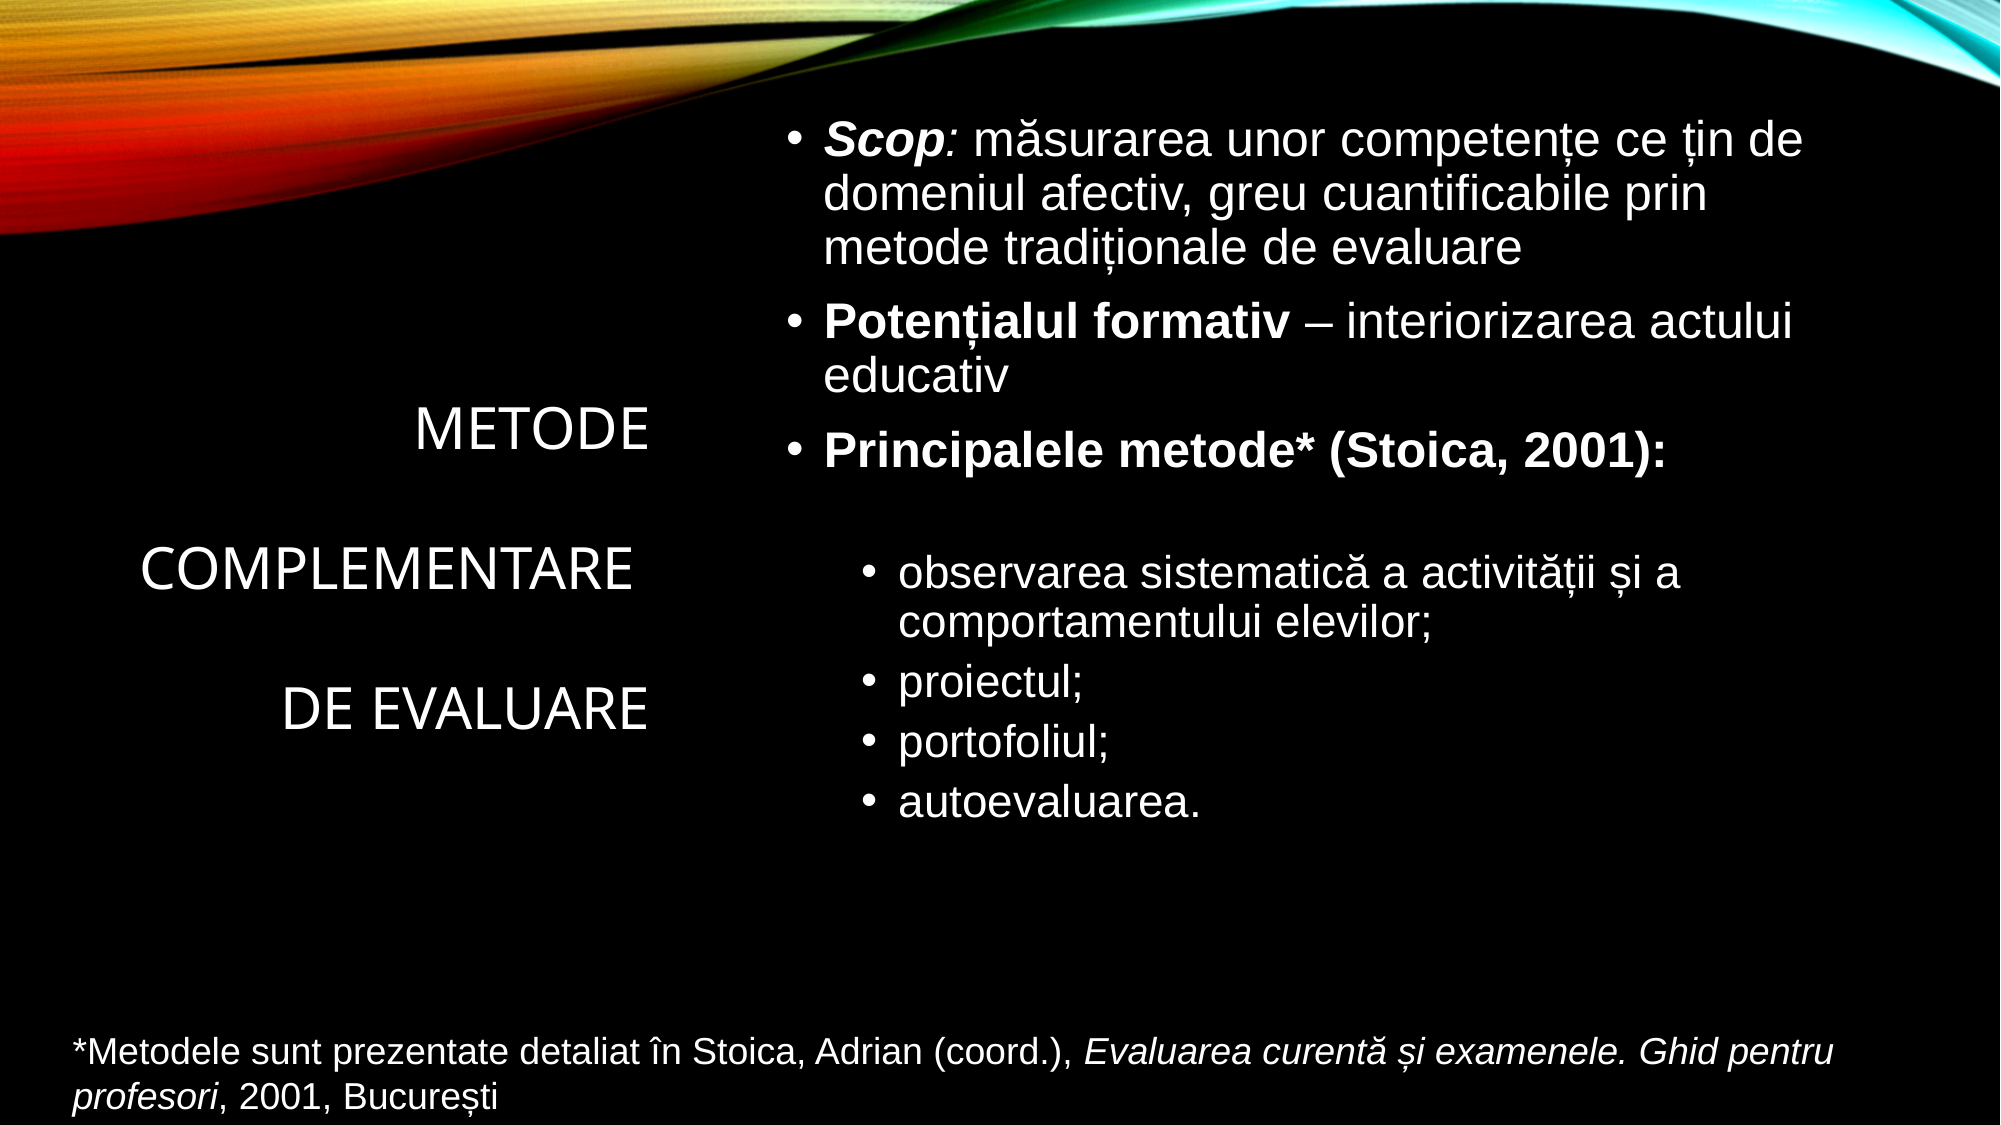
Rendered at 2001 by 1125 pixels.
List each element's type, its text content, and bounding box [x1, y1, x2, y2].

list Scop: măsurarea unor competențe ce țin de domeniul afectiv, greu cuantificabile prin metode tradiționale de evaluare Potențialul formativ – interiorizarea actului educativ Principalele metode* (Stoica, 2001): observarea sistematică a activității și a comportamentului elevilor; proiectul; portofoliul; autoevaluarea. [771, 105, 1821, 1019]
title Metode complementare de evaluare [57, 314, 666, 1013]
picture [0, 0, 2000, 237]
text_box *Metodele sunt prezentate detaliat în Stoica, Adrian (coord.), Evaluarea curentă și examenele. Ghid pentru profesori, 2001, București [57, 1019, 1879, 1125]
